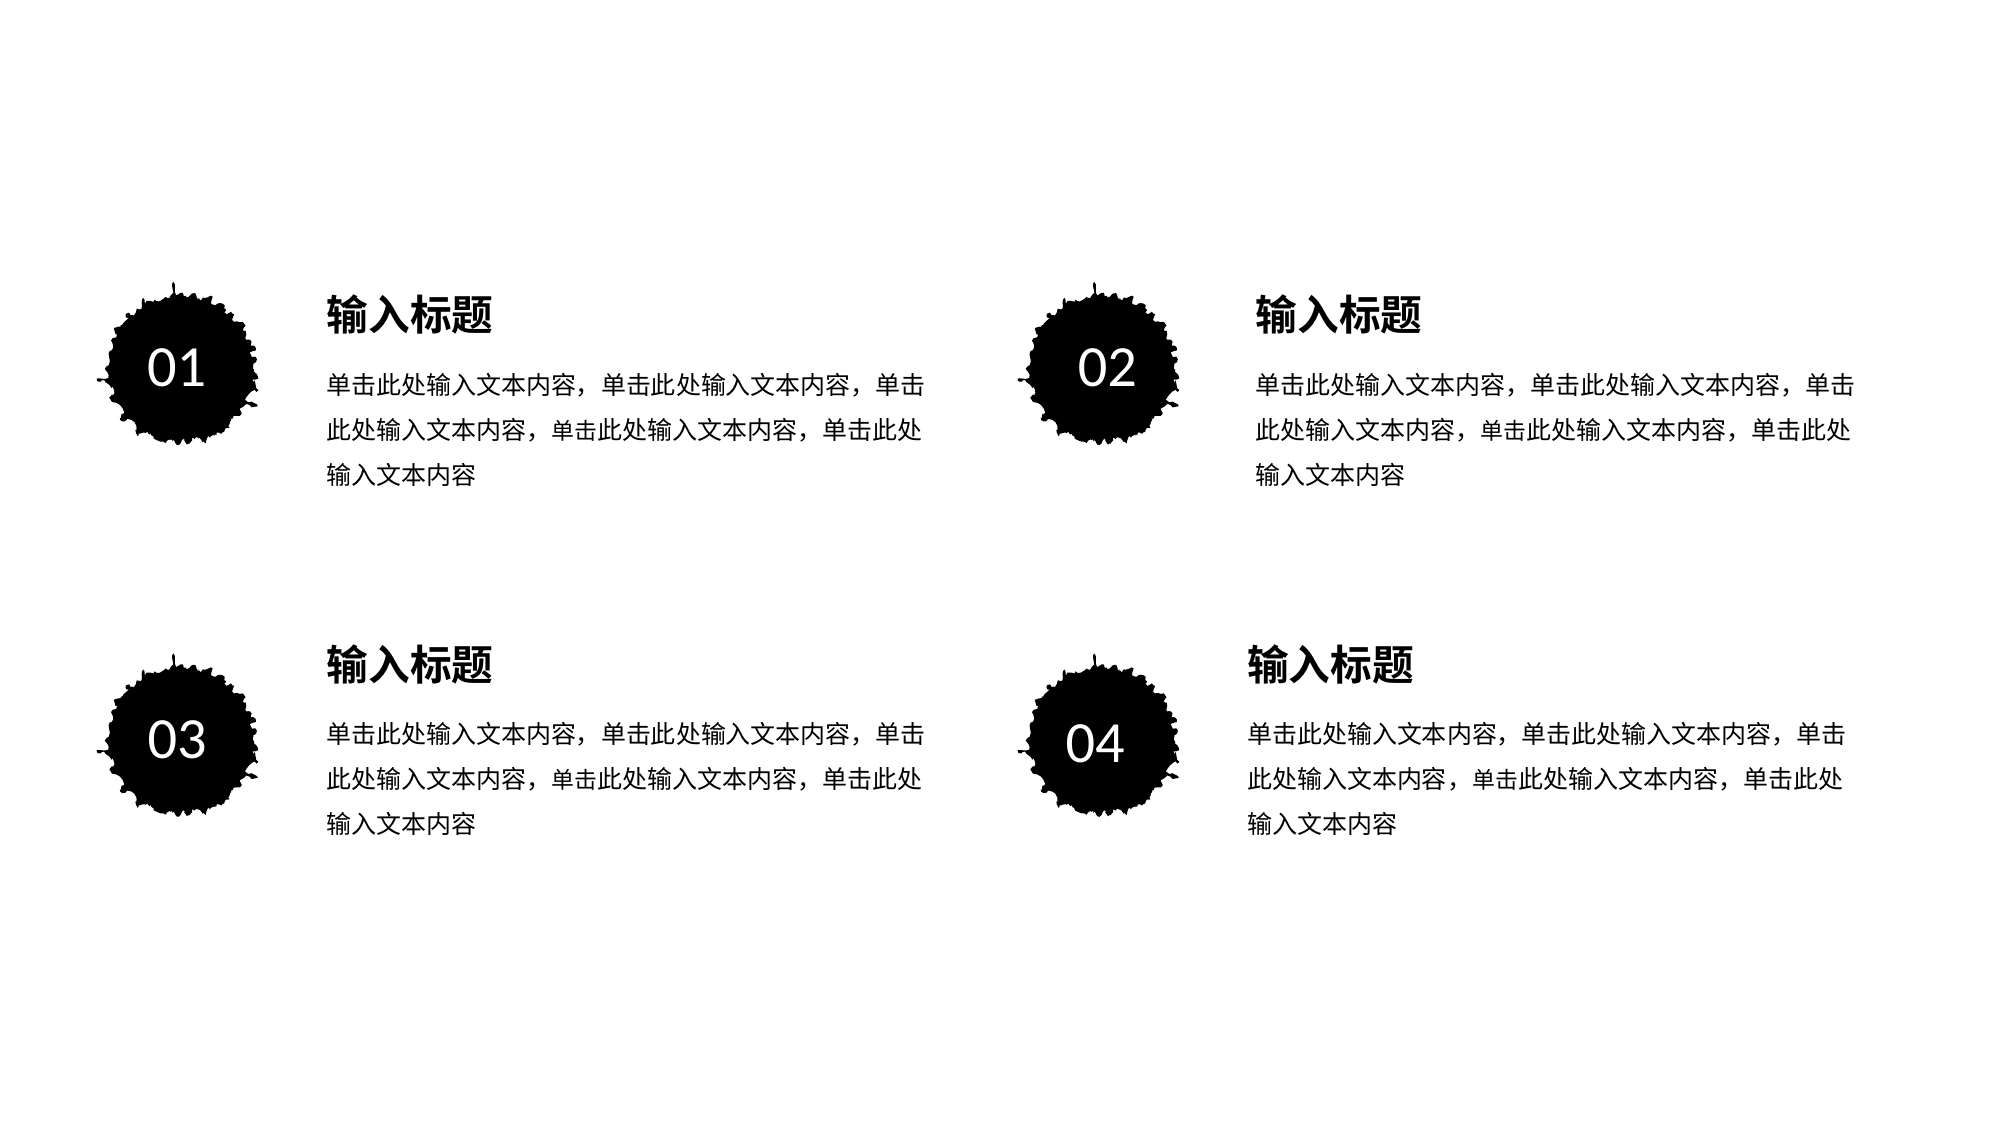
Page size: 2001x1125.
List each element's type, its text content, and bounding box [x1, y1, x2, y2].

text_box [96, 653, 244, 817]
text_box 单击此处输入文本内容，单击此处输入文本内容，单击此处输入文本内容，单击此处输入文本内容，单击此处输入文本内容 [1240, 347, 1880, 542]
text_box [96, 281, 245, 446]
text_box [1017, 281, 1166, 446]
text_box 输入标题 [311, 631, 635, 696]
text_box 输入标题 [311, 281, 635, 347]
text_box 02 [1063, 320, 1193, 406]
text_box 单击此处输入文本内容，单击此处输入文本内容，单击此处输入文本内容，单击此处输入文本内容，单击此处输入文本内容 [311, 696, 951, 891]
text_box 单击此处输入文本内容，单击此处输入文本内容，单击此处输入文本内容，单击此处输入文本内容，单击此处输入文本内容 [1232, 696, 1872, 891]
text_box 单击此处输入文本内容，单击此处输入文本内容，单击此处输入文本内容，单击此处输入文本内容，单击此处输入文本内容 [311, 347, 951, 542]
text_box 01 [132, 320, 262, 406]
text_box 输入标题 [1232, 631, 1556, 696]
text_box 04 [1050, 696, 1181, 782]
text_box 03 [132, 692, 263, 778]
text_box [1017, 653, 1166, 817]
text_box 输入标题 [1240, 281, 1564, 347]
